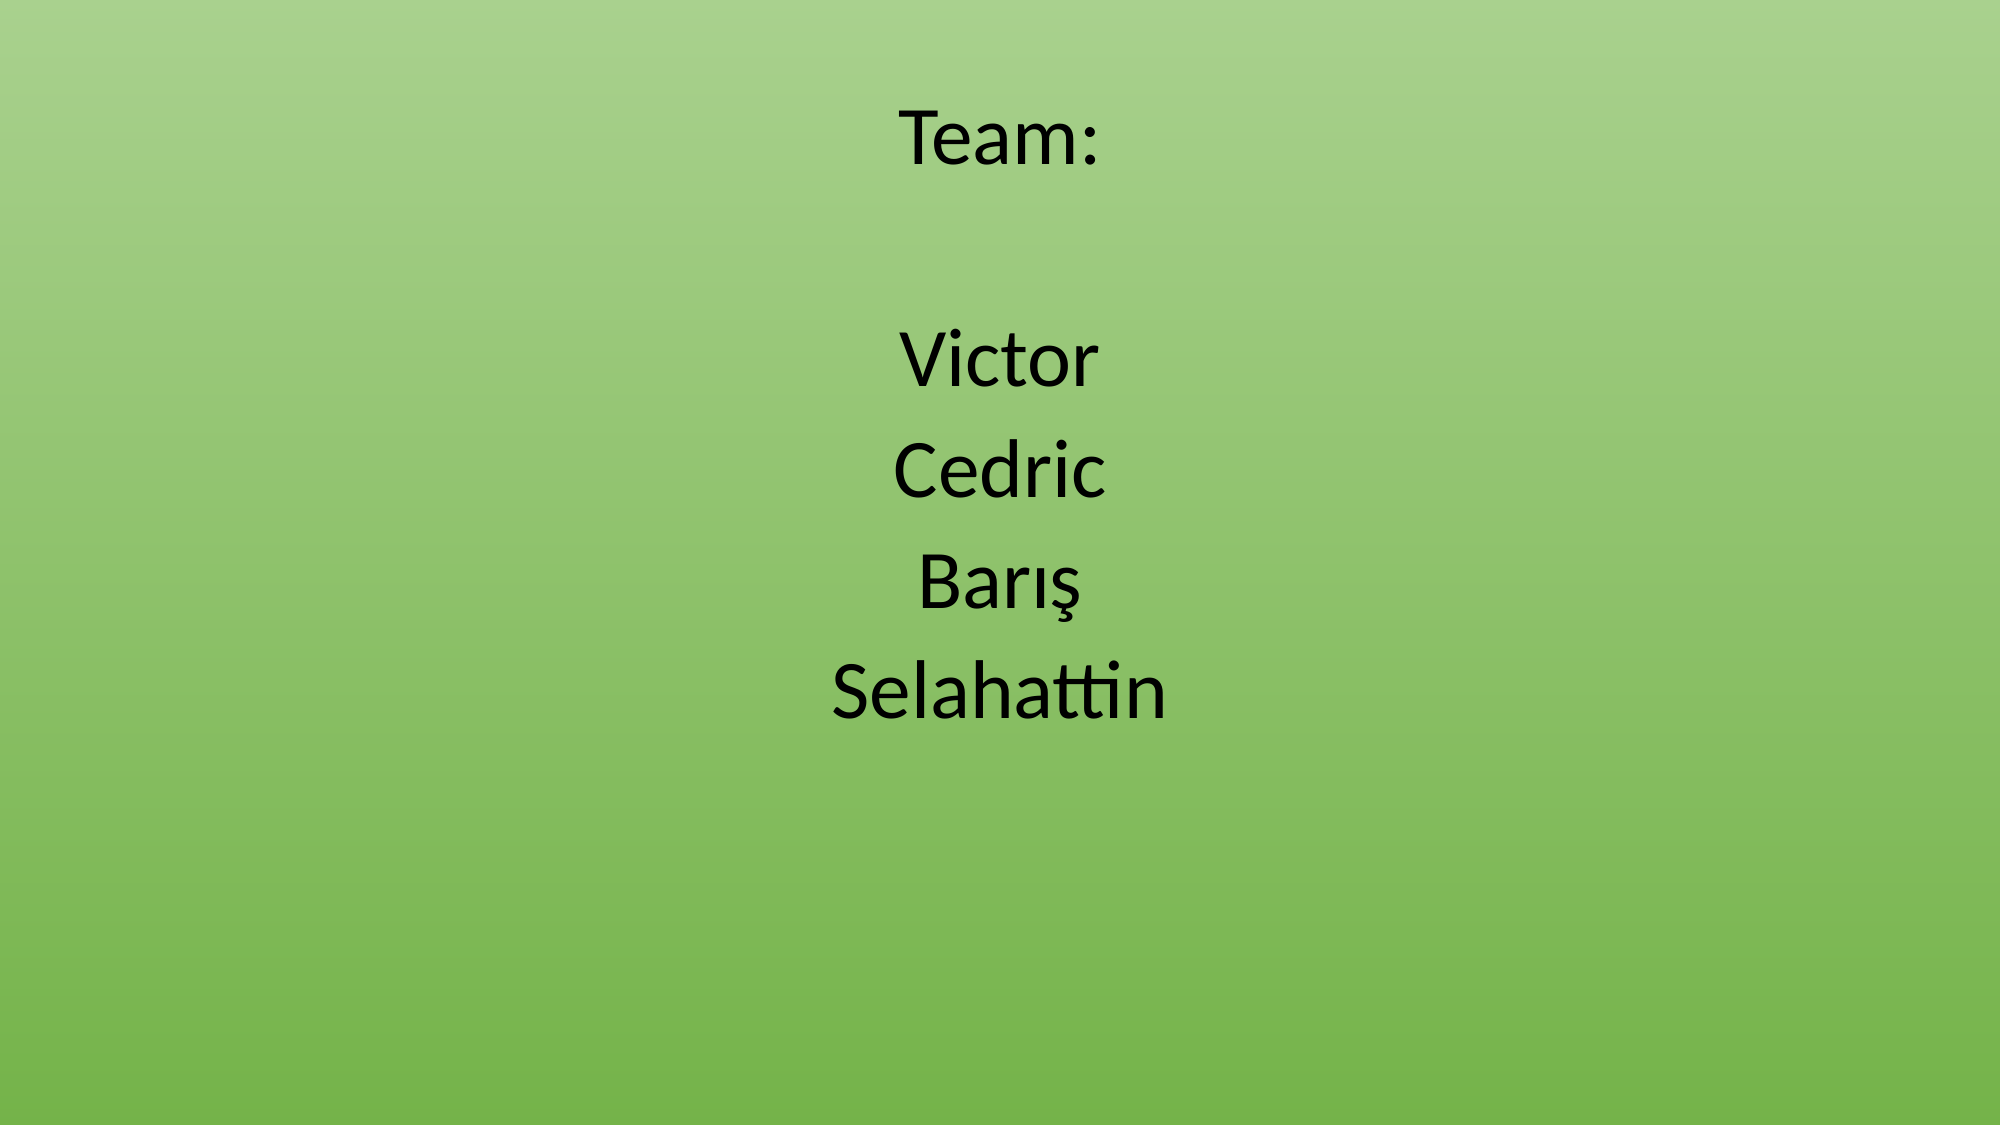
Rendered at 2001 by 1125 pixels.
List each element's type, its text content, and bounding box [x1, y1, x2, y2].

list Team: Victor Cedric Barış Selahattin [137, 85, 1863, 1014]
